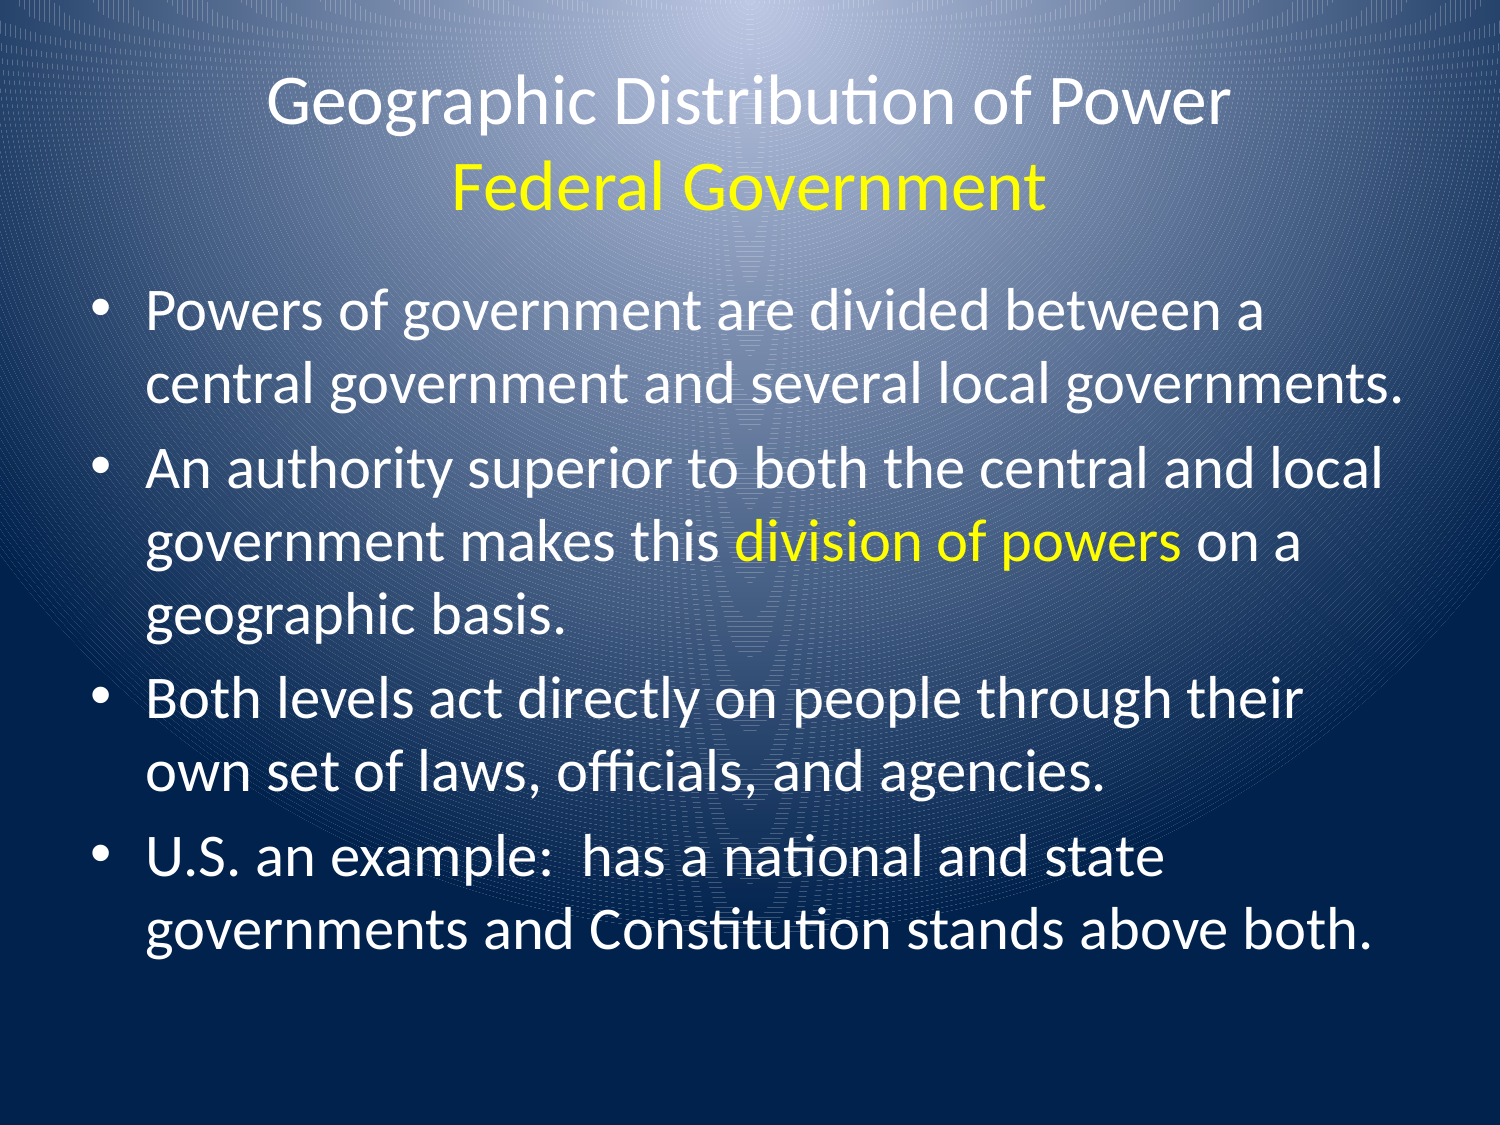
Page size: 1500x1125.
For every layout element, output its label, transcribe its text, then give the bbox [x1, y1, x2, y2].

title Geographic Distribution of Power Federal Government [75, 45, 1425, 233]
list Powers of government are divided between a central government and several local governments. An authority superior to both the central and local government makes this division of powers on a geographic basis. Both levels act directly on people through their own set of laws, officials, and agencies. U.S. an example: has a national and state governments and Constitution stands above both. [75, 262, 1425, 1005]
